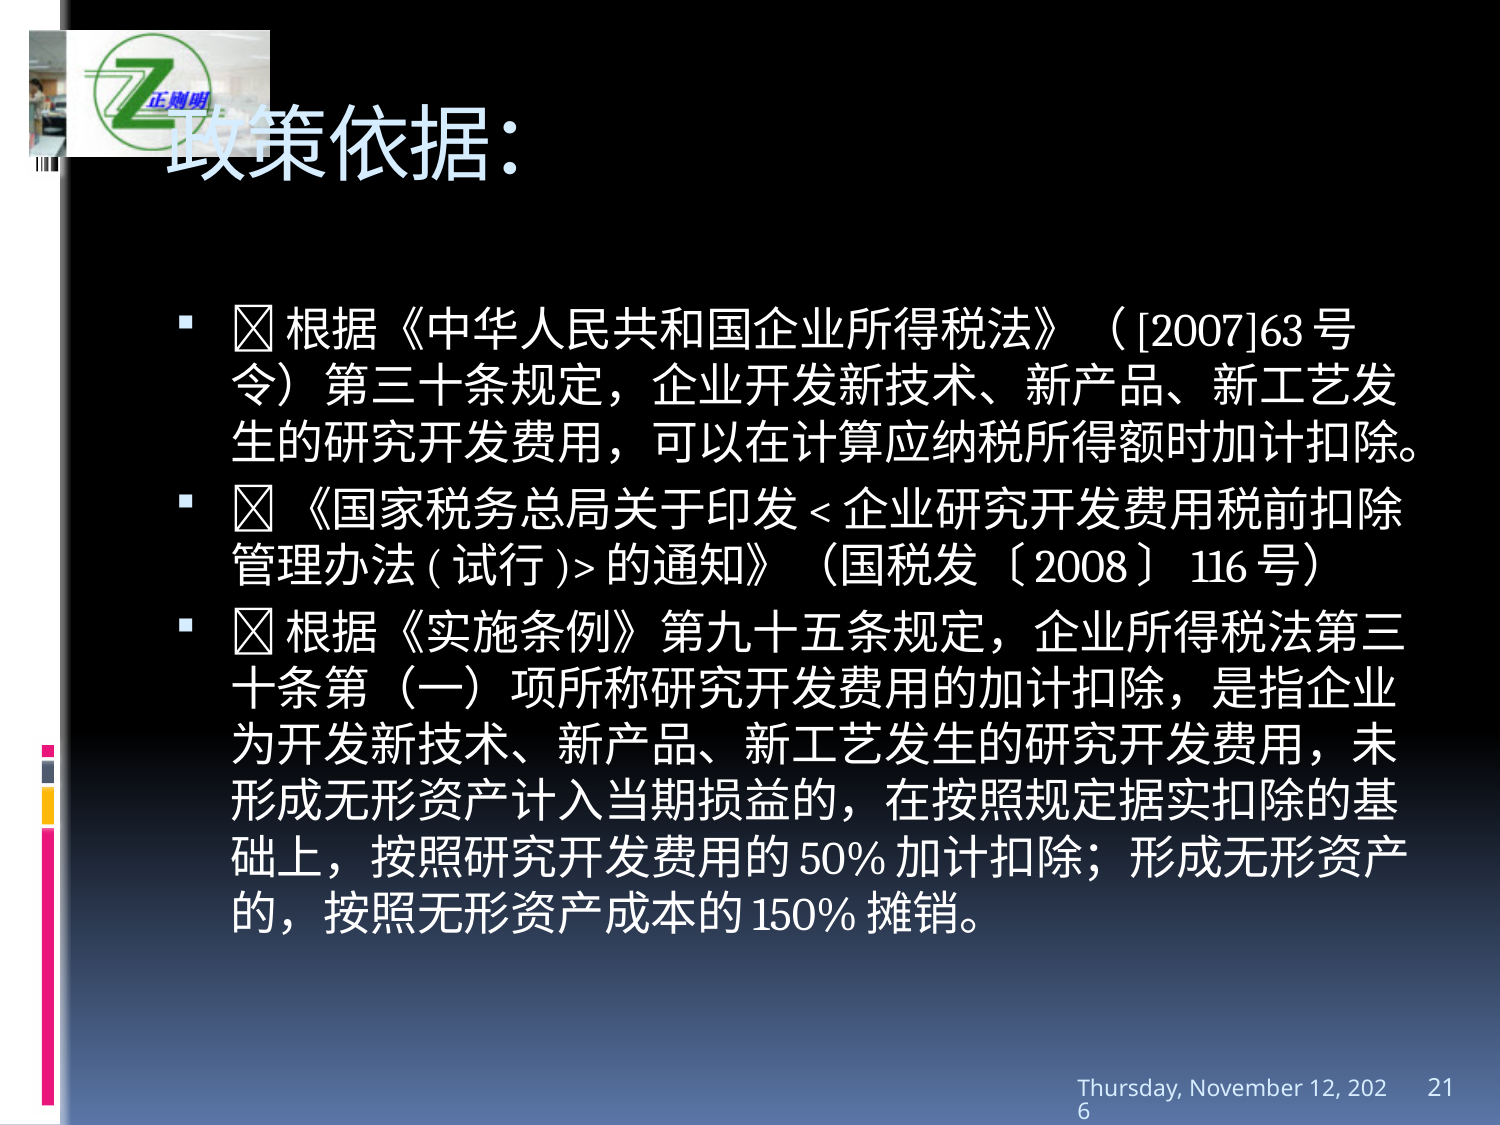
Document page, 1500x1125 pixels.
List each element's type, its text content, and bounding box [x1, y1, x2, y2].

slide_number 21 [1412, 1052, 1488, 1113]
list 根据《中华人民共和国企业所得税法》（[2007]63号令）第三十条规定，企业开发新技术、新产品、新工艺发生的研究开发费用，可以在计算应纳税所得额时加计扣除。 《国家税务总局关于印发<企业研究开发费用税前扣除管理办法(试行)>的通知》（国税发〔2008〕116号） 根据《实施条例》第九十五条规定，企业所得税法第三十条第（一）项所称研究开发费用的加计扣除，是指企业为开发新技术、新产品、新工艺发生的研究开发费用，未形成无形资产计入当期损益的，在按照规定据实扣除的基础上，按照研究开发费用的50%加计扣除；形成无形资产的，按照无形资产成本的150%摊销。 [150, 292, 1425, 1043]
picture [29, 30, 270, 157]
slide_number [1062, 1052, 1412, 1113]
title 政策依据： [150, 83, 1425, 234]
